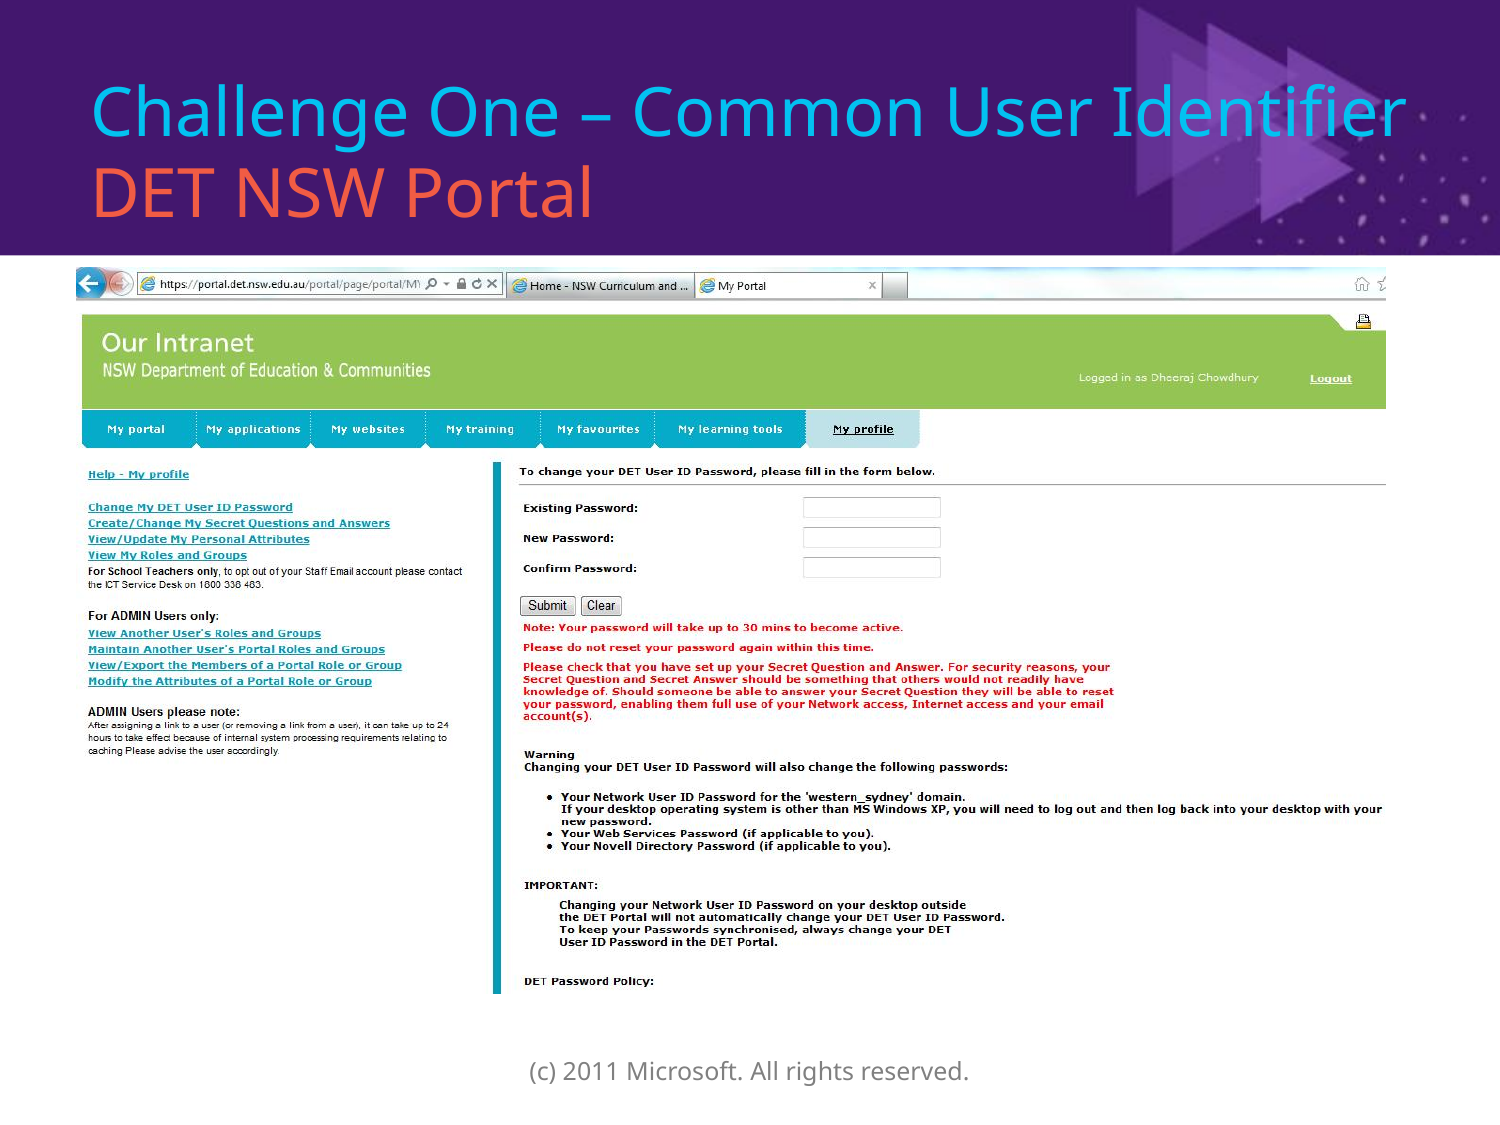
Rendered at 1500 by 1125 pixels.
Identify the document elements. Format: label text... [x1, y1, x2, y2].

title Challenge One – Common User Identifier DET NSW Portal [75, 56, 1425, 244]
picture [0, 0, 1500, 255]
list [76, 266, 1386, 994]
footer (c) 2011 Microsoft. All rights reserved. [512, 1042, 988, 1103]
